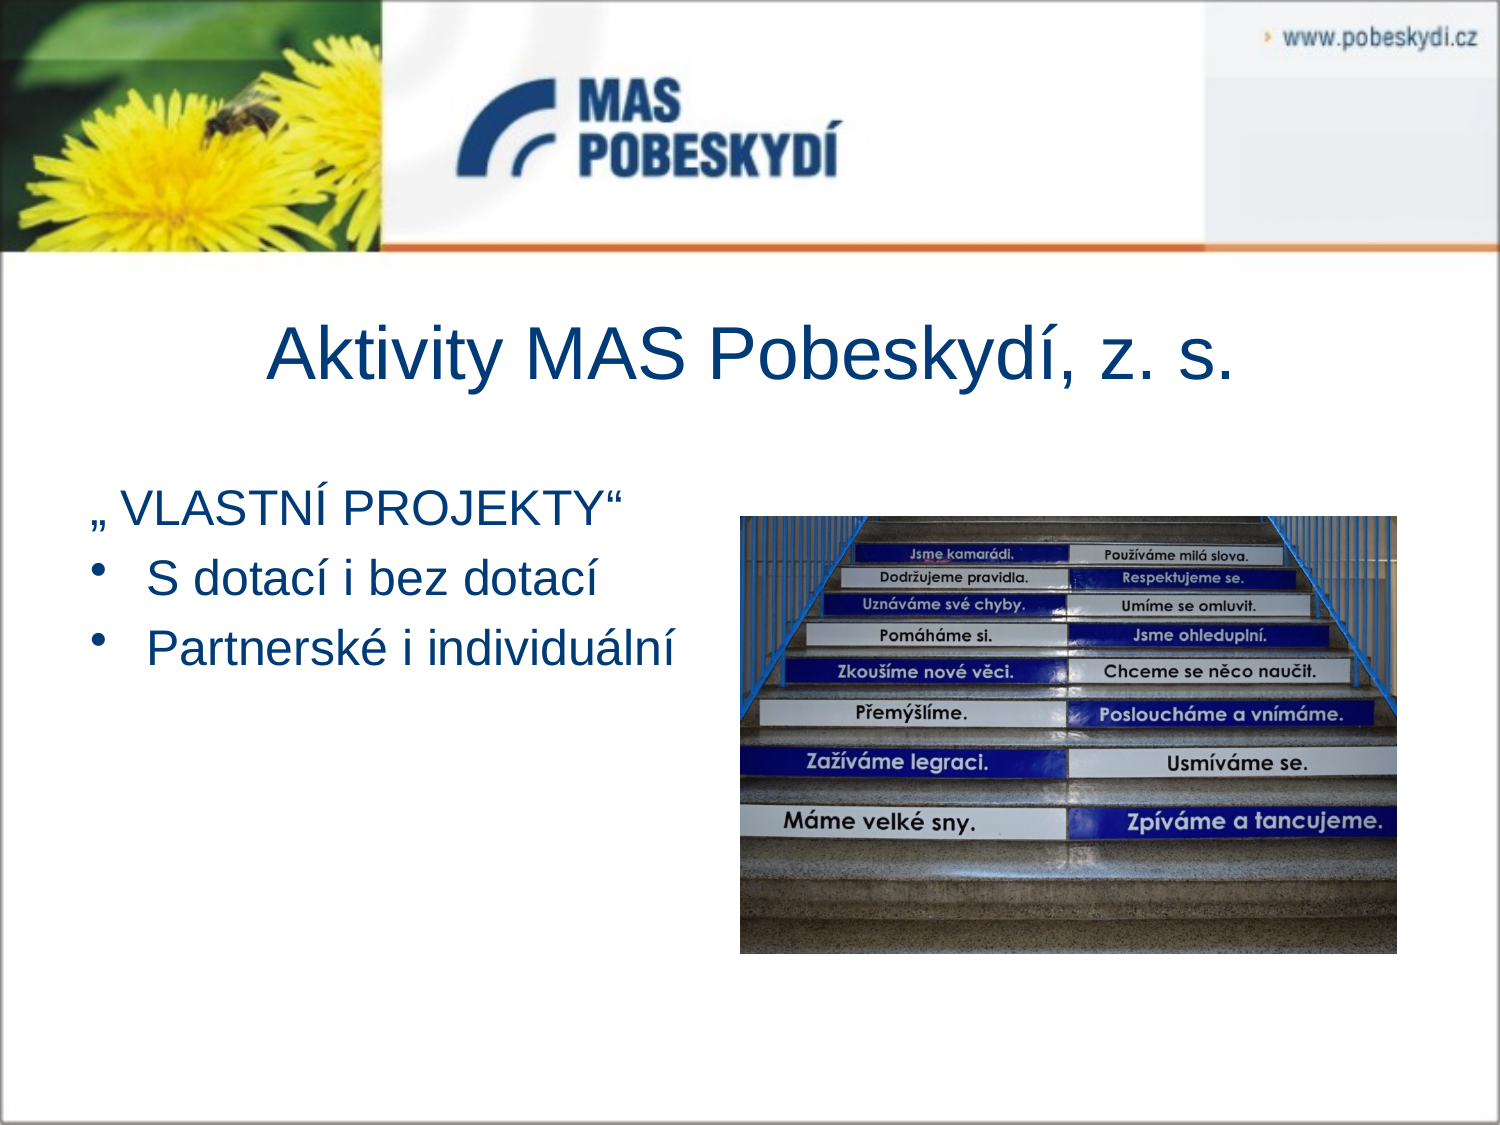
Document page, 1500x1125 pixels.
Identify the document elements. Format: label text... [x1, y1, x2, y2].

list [740, 516, 1397, 955]
title Aktivity MAS Pobeskydí, z. s. [76, 255, 1428, 444]
picture [0, 0, 1500, 1125]
list „ VLASTNÍ PROJEKTY“ S dotací i bez dotací Partnerské i individuální [74, 467, 751, 1048]
